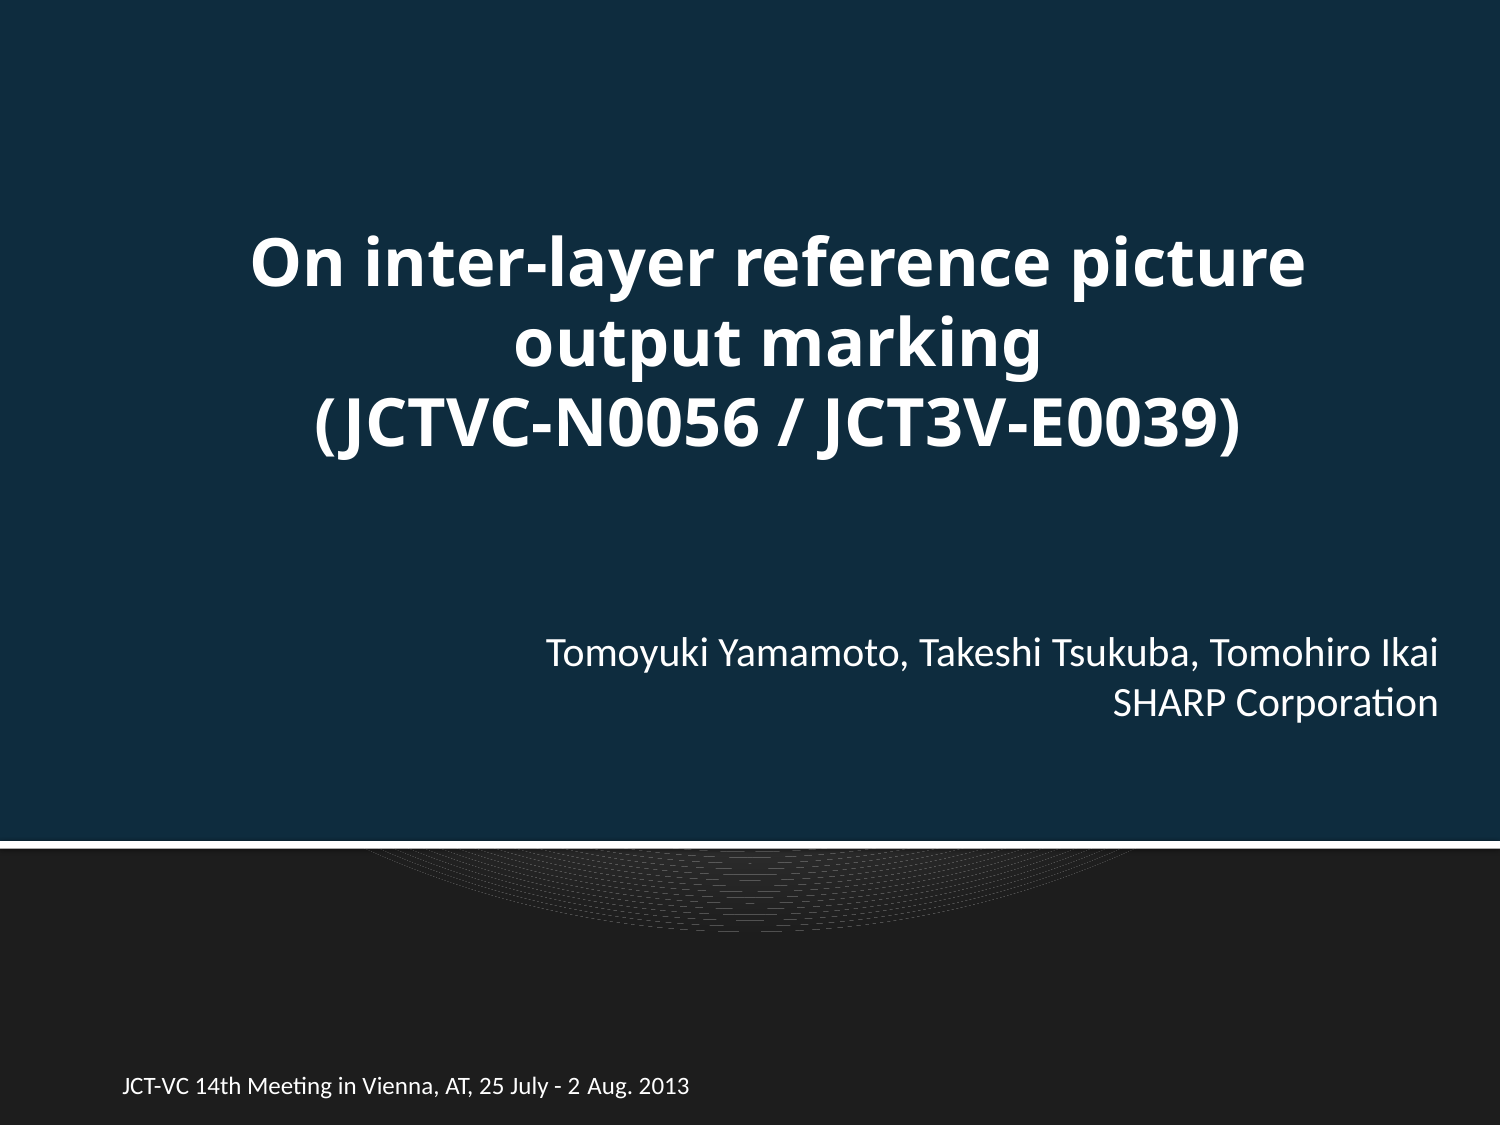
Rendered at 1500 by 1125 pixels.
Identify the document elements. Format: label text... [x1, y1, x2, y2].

subtitle Tomoyuki Yamamoto, Takeshi Tsukuba, Tomohiro Ikai SHARP Corporation [206, 550, 1448, 776]
title On inter-layer reference picture output marking (JCTVC-N0056 / JCT3V-E0039) [112, 219, 1438, 419]
list JCT-VC 14th Meeting in Vienna, AT, 25 July - 2 Aug. 2013 [93, 1054, 810, 1125]
